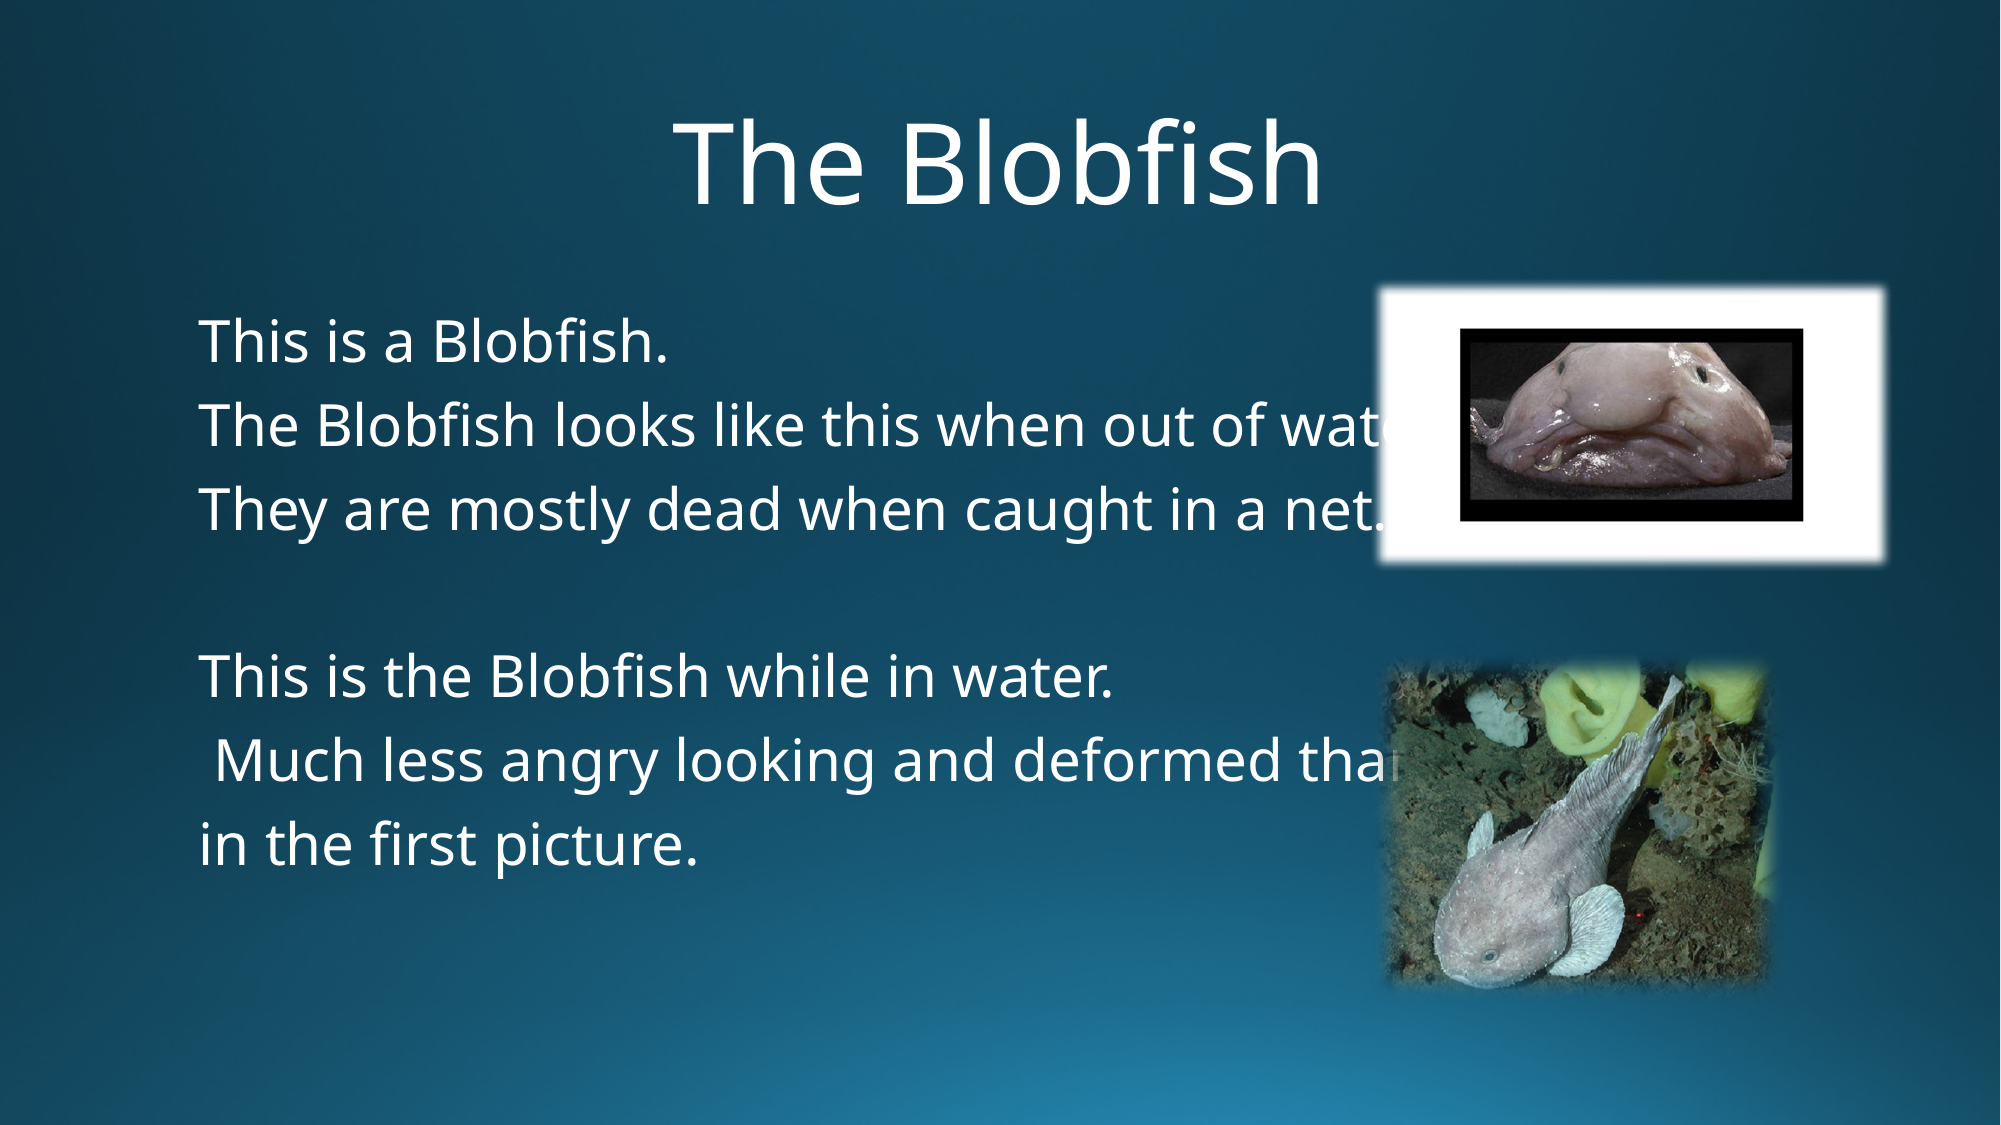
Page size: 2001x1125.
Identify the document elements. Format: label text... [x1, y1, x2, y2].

title The Blobfish [137, 59, 1863, 278]
list This is a Blobfish. The Blobfish looks like this when out of water. They are mostly dead when caught in a net. This is the Blobfish while in water. Much less angry looking and deformed than in the first picture. [183, 304, 1863, 1019]
picture [0, 0, 2001, 1125]
